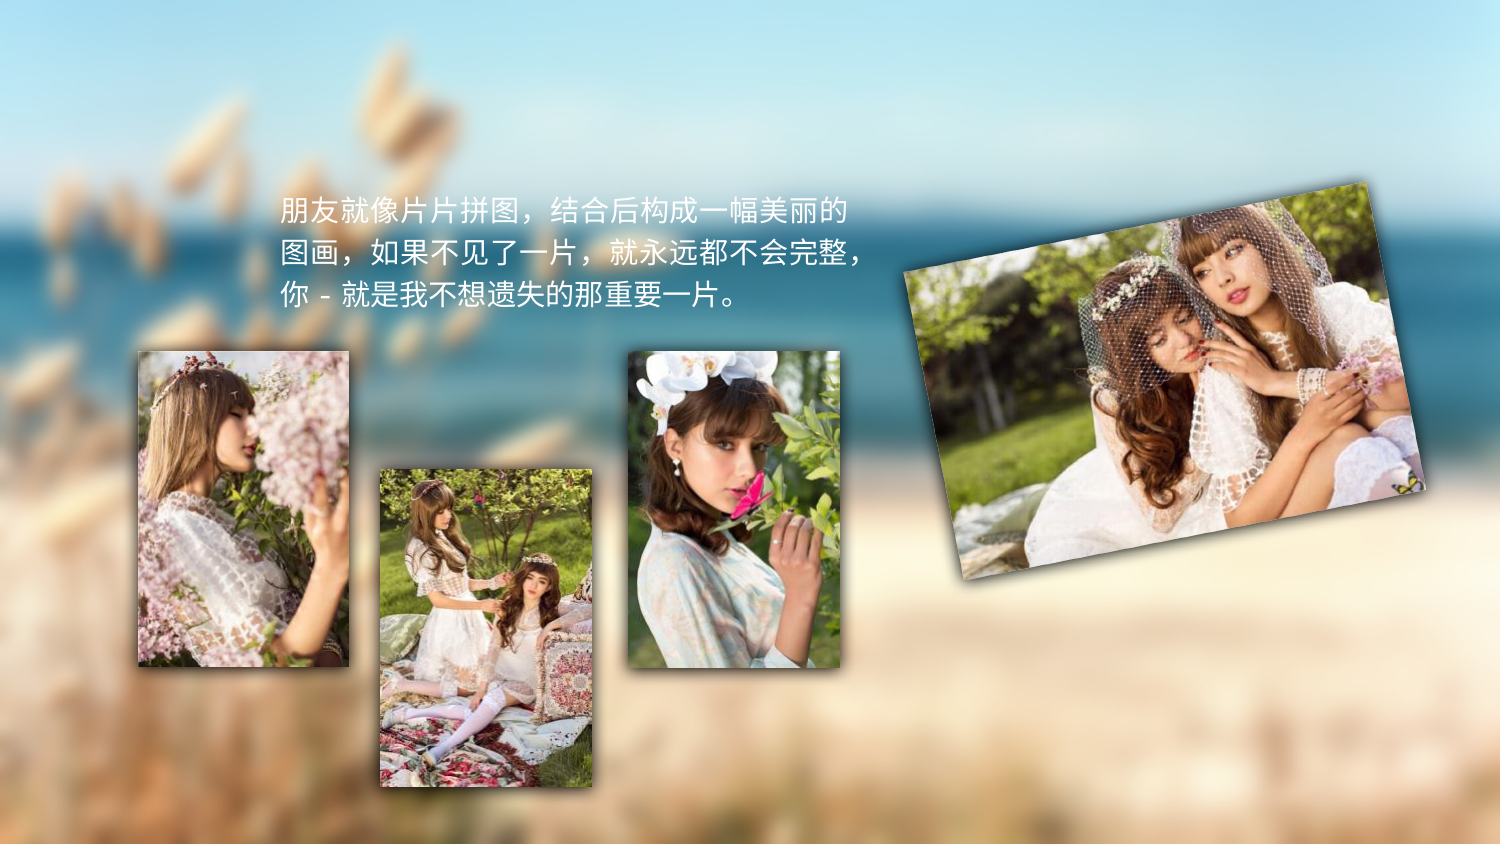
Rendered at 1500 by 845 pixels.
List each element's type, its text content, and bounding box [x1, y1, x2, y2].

text_box 朋友就像片片拼图，结合后构成一幅美丽的图画，如果不见了一片，就永远都不会完整，你-就是我不想遗失的那重要一片。 [265, 177, 864, 319]
picture [0, 0, 1500, 844]
